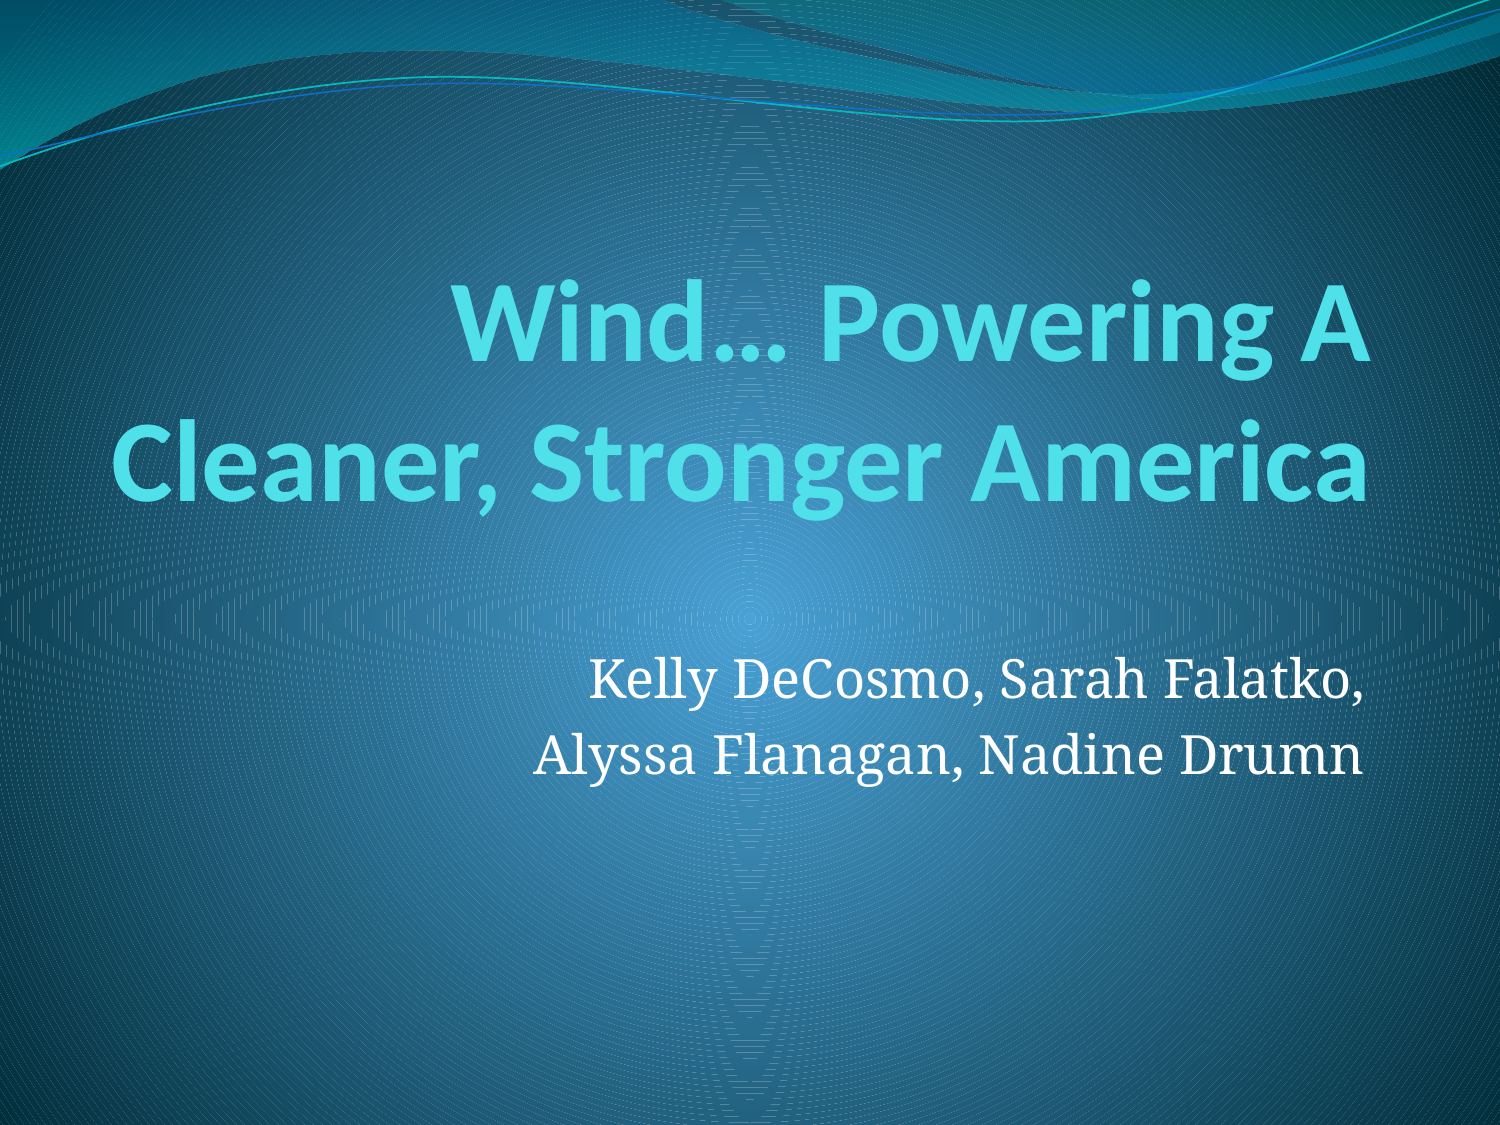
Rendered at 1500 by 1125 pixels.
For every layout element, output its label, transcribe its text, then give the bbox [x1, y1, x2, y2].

subtitle Kelly DeCosmo, Sarah Falatko, Alyssa Flanagan, Nadine Drumn [87, 637, 1376, 925]
title Wind… Powering A Cleaner, Stronger America [87, 224, 1376, 525]
